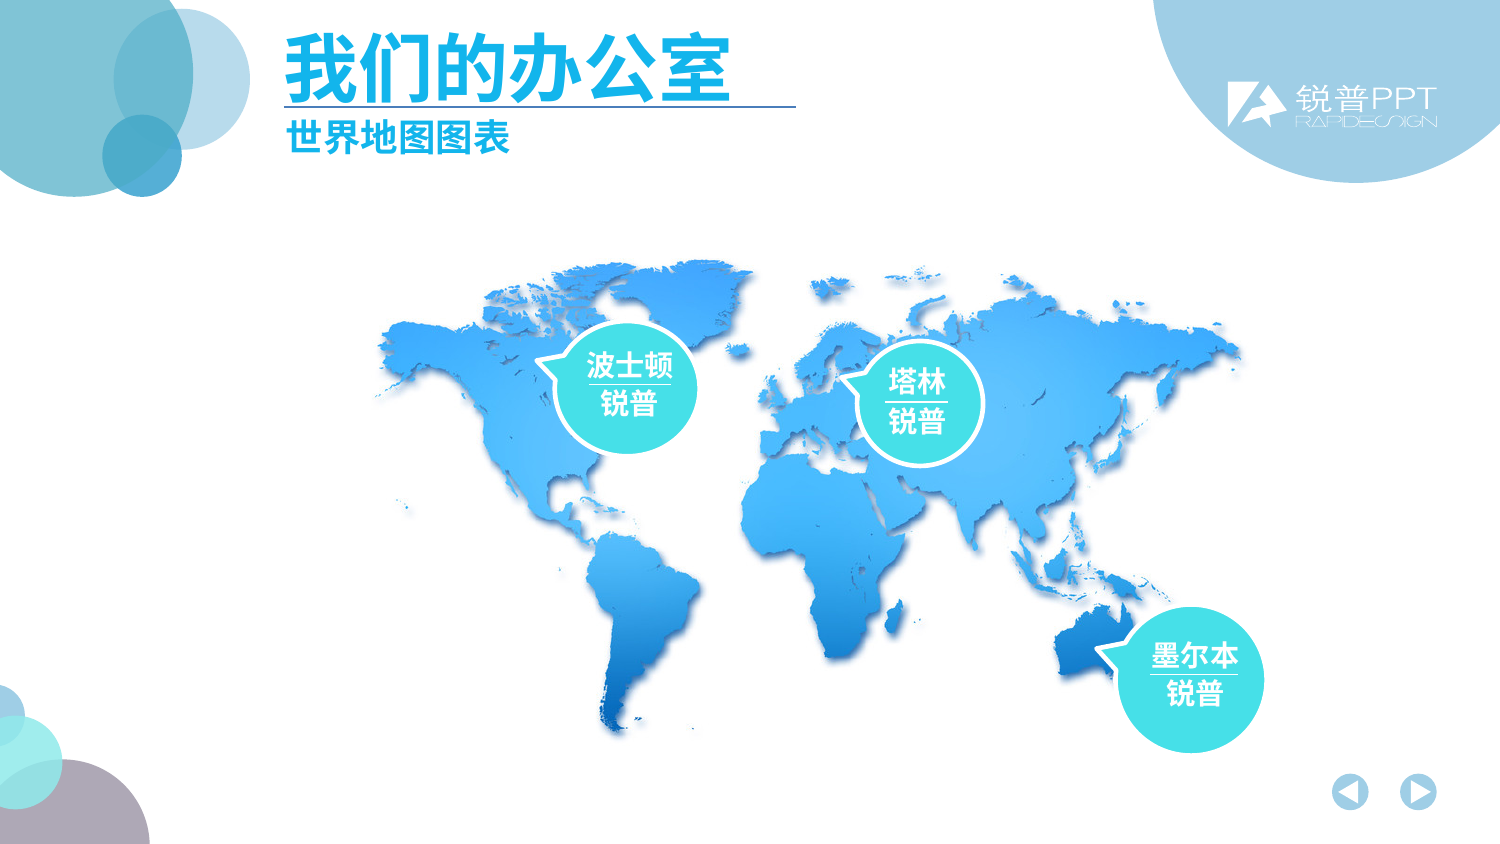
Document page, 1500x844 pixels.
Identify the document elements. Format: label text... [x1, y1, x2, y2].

picture [371, 235, 1261, 750]
text_box 我们的办公室 [269, 14, 758, 119]
text_box [1265, 656, 1269, 704]
text_box 世界地图图表 [271, 106, 758, 167]
